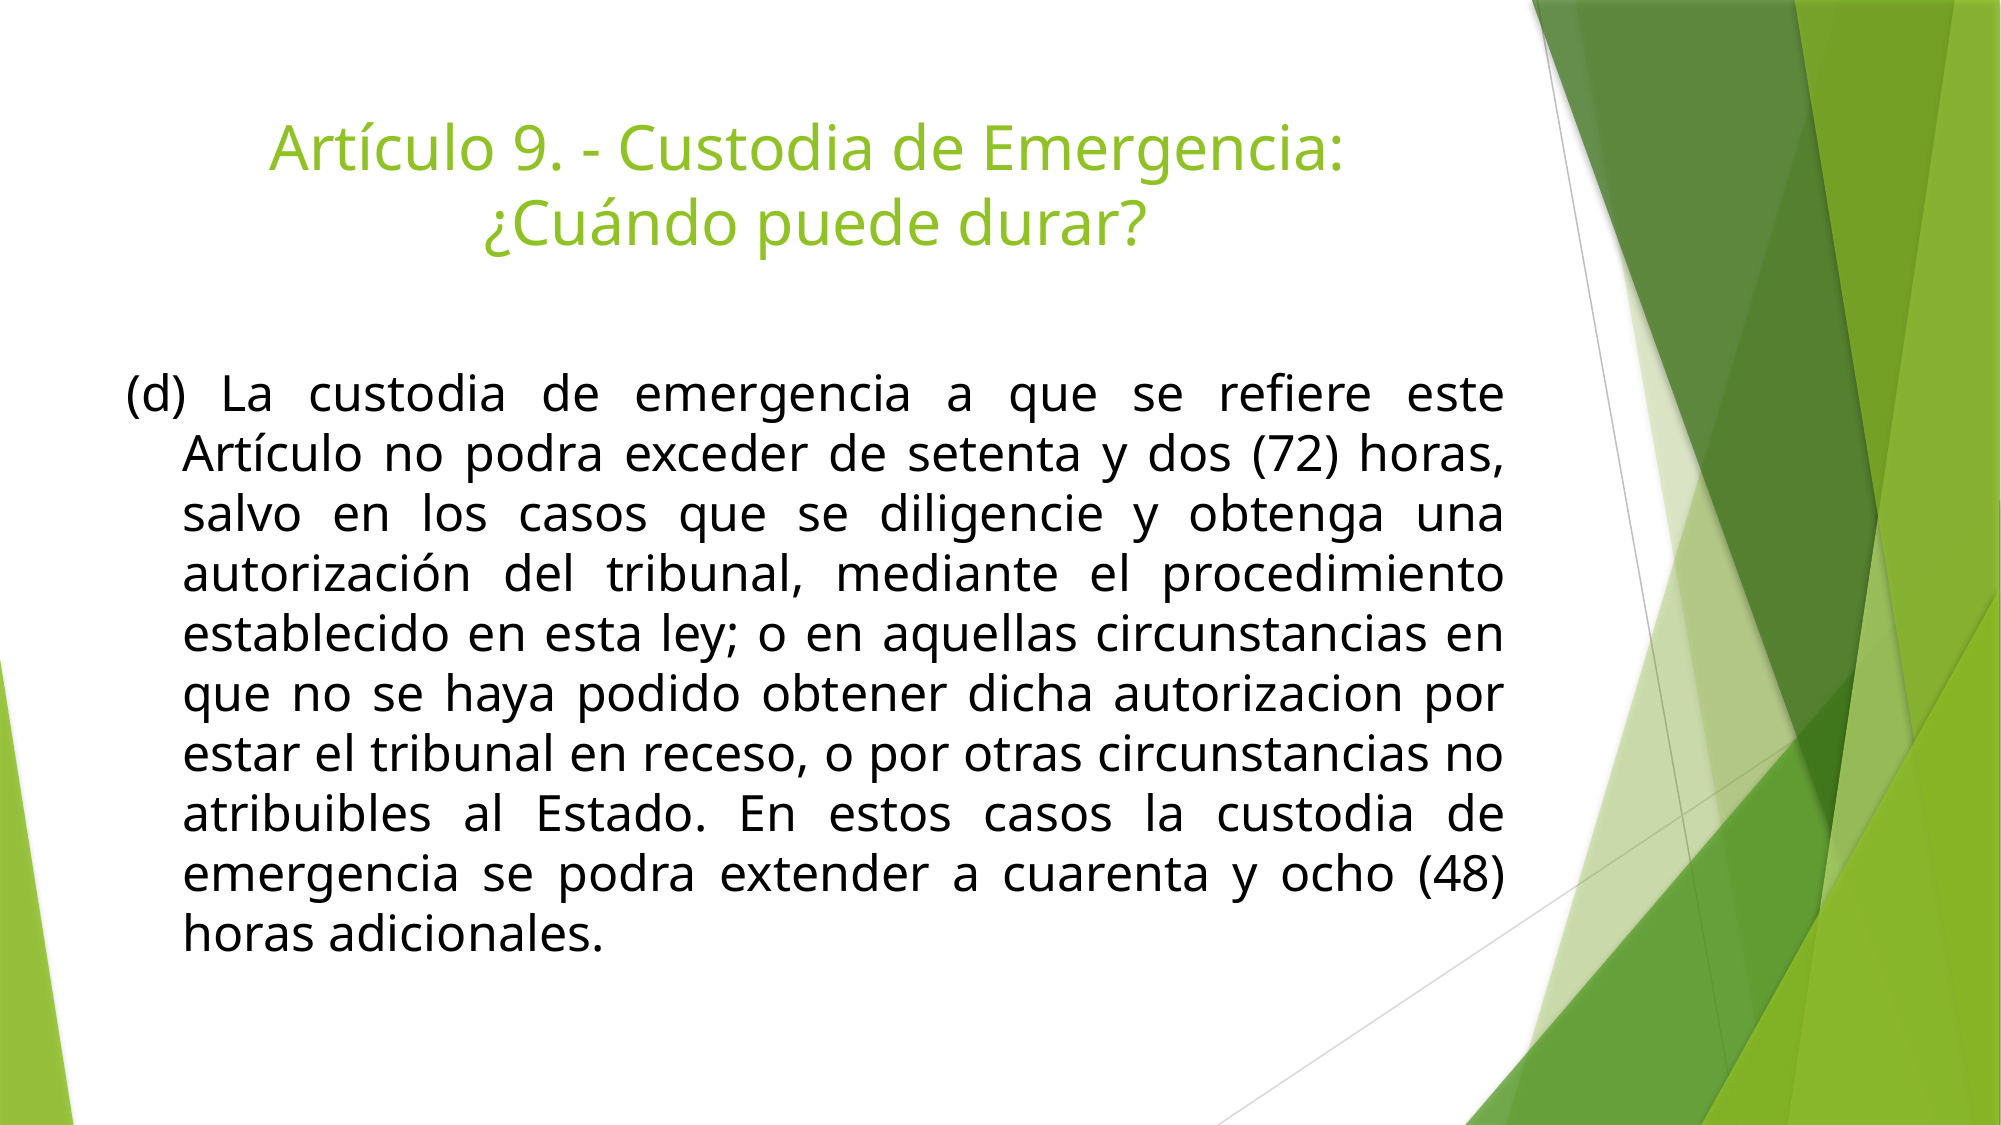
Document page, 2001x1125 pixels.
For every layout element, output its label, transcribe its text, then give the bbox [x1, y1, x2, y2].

title Artículo 9. - Custodia de Emergencia: ¿Cuándo puede durar? [111, 99, 1522, 317]
list (d) La custodia de emergencia a que se refiere este Artículo no podra exceder de setenta y dos (72) horas, salvo en los casos que se diligencie y obtenga una autorización del tribunal, mediante el procedimiento establecido en esta ley; o en aquellas circunstancias en que no se haya podido obtener dicha autorizacion por estar el tribunal en receso, o por otras circunstancias no atribuibles al Estado. En estos casos la custodia de emergencia se podra extender a cuarenta y ocho (48) horas adicionales. [111, 354, 1522, 992]
